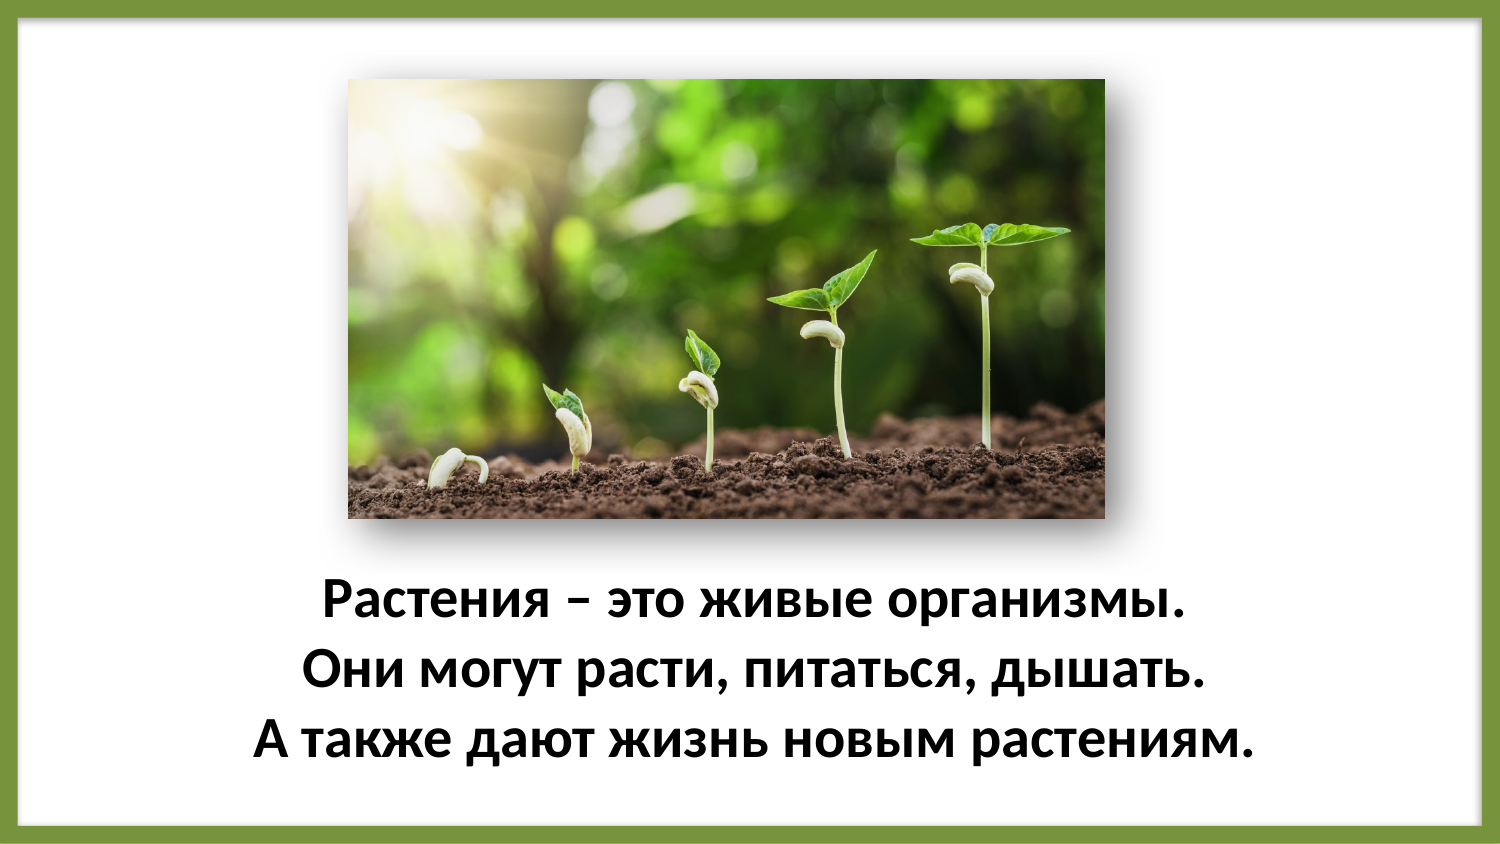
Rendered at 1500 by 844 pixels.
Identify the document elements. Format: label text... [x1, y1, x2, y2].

text_box Растения – это живые организмы. Они могут расти, питаться, дышать. А также дают жизнь новым растениям. [224, 551, 1272, 777]
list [348, 79, 1105, 519]
